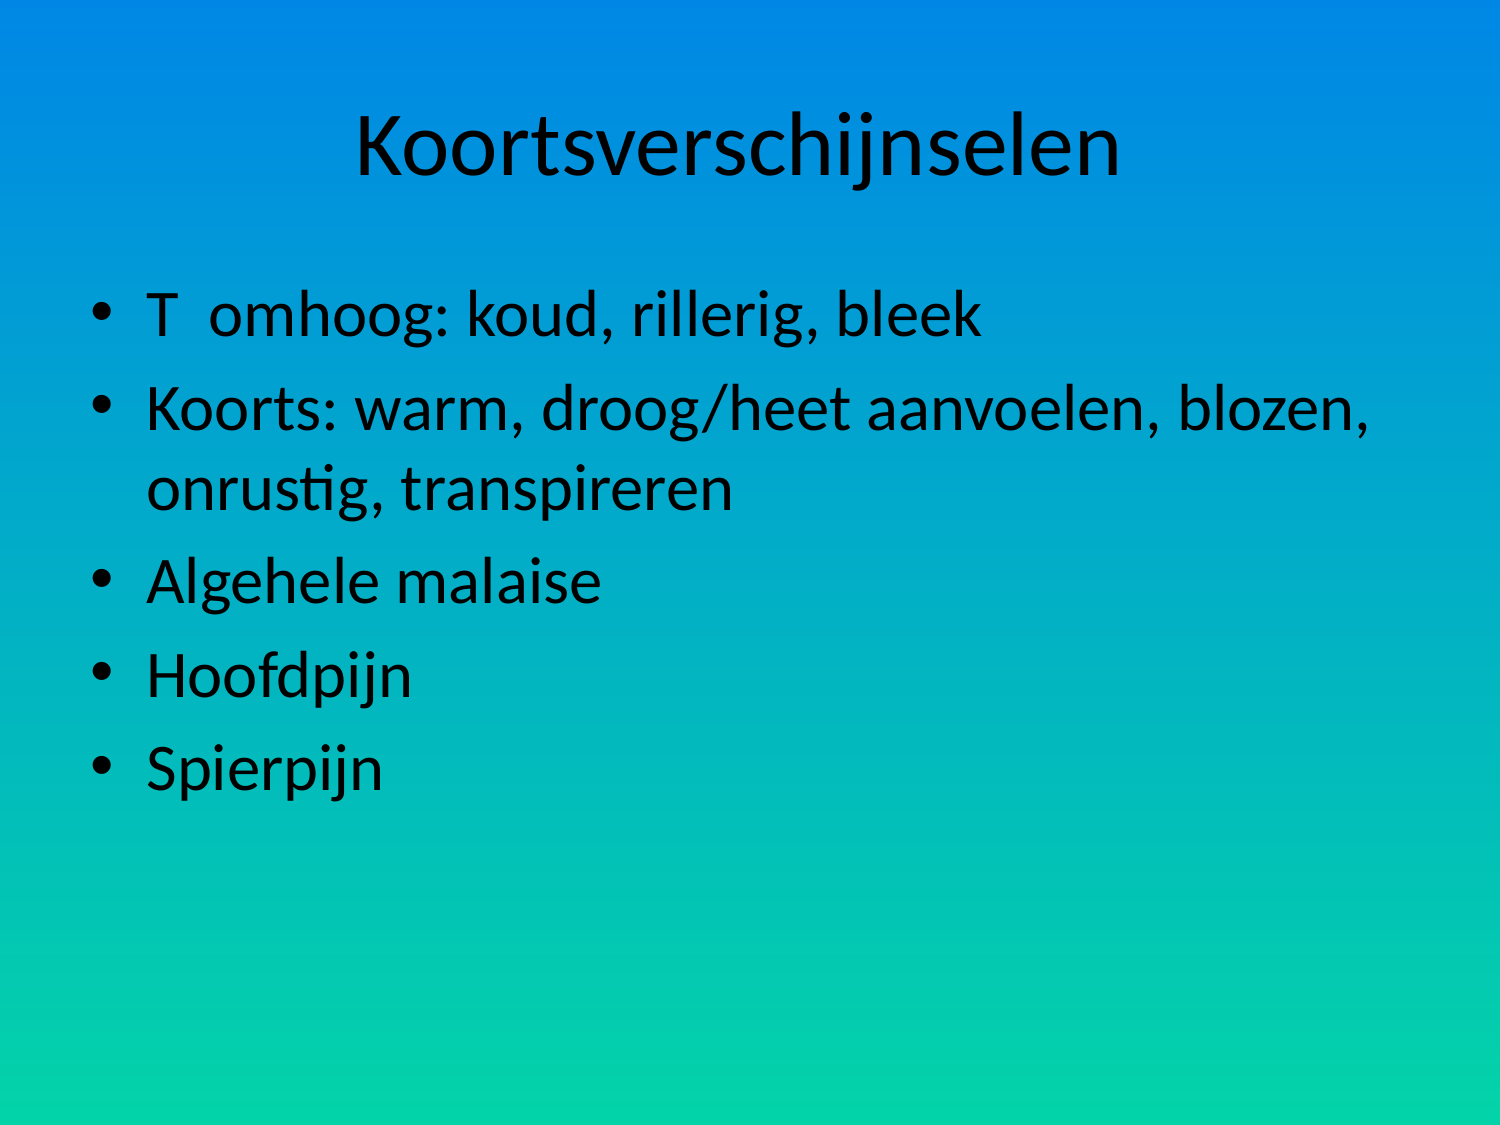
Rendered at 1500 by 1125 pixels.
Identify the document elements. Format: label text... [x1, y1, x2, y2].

title Koortsverschijnselen [75, 45, 1425, 233]
list T omhoog: koud, rillerig, bleek Koorts: warm, droog/heet aanvoelen, blozen, onrustig, transpireren Algehele malaise Hoofdpijn Spierpijn [75, 262, 1425, 1005]
